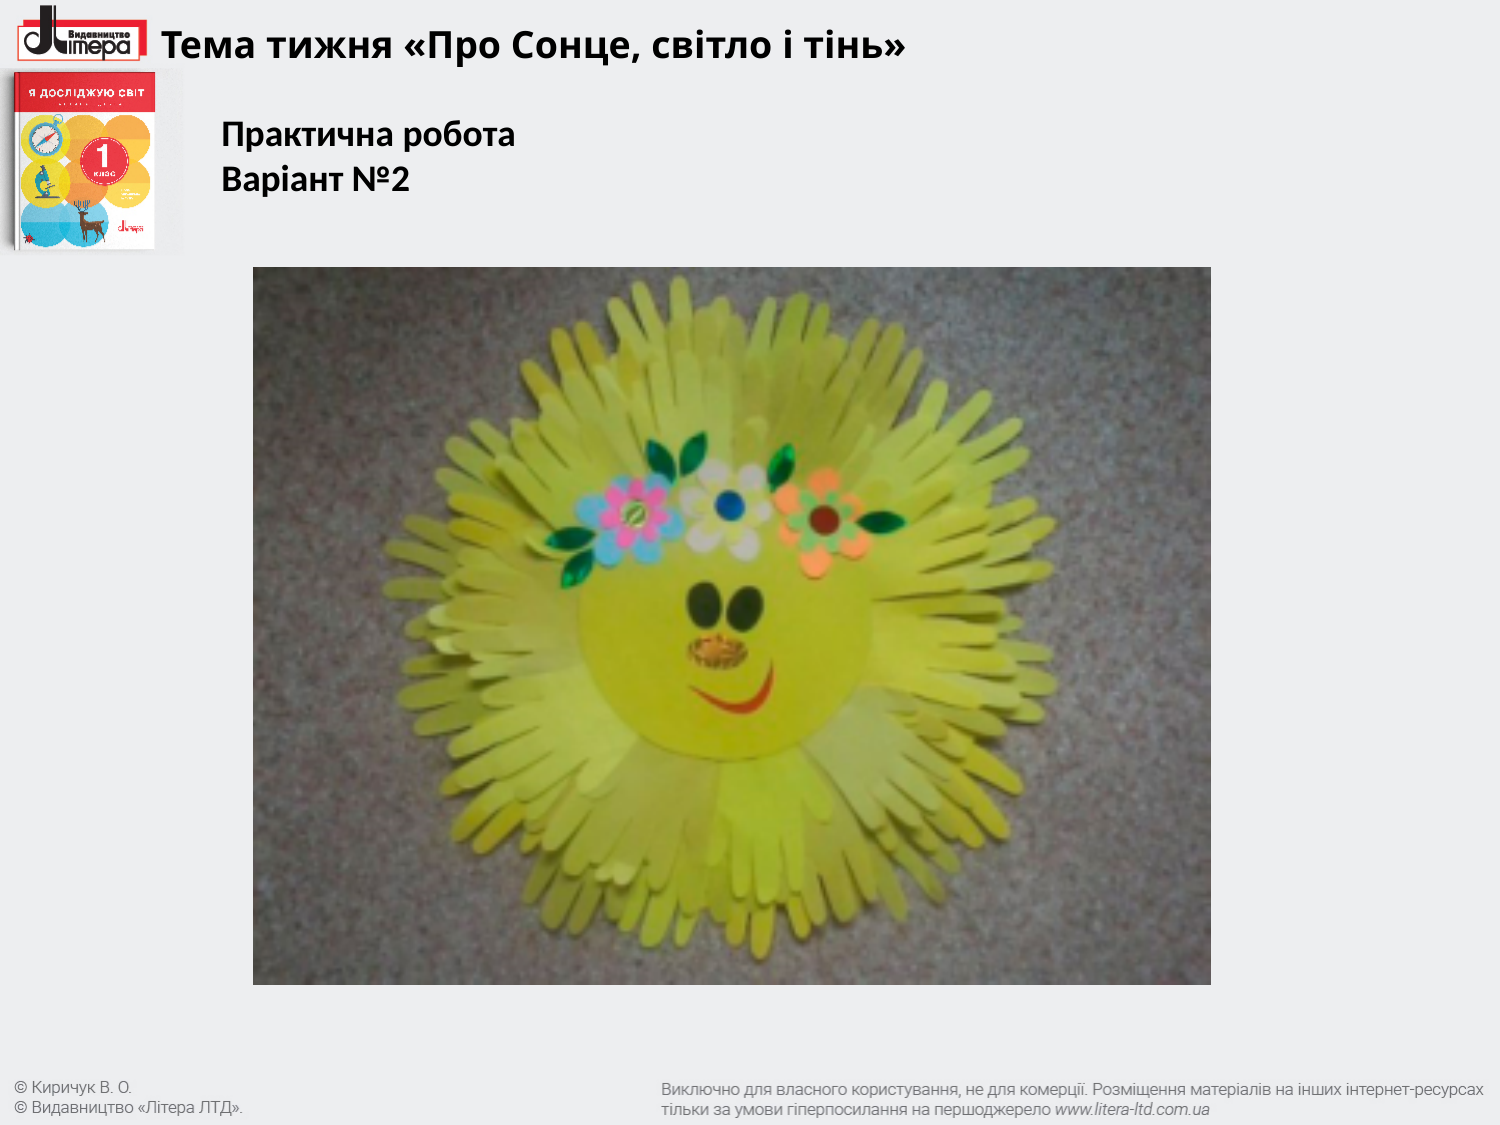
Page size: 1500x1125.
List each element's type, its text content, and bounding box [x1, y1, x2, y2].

text_box Тема тижня «Про Сонце, світло і тінь» [146, 13, 922, 74]
picture [0, 0, 1500, 1125]
text_box Практична робота Варіант №2 [206, 101, 957, 207]
